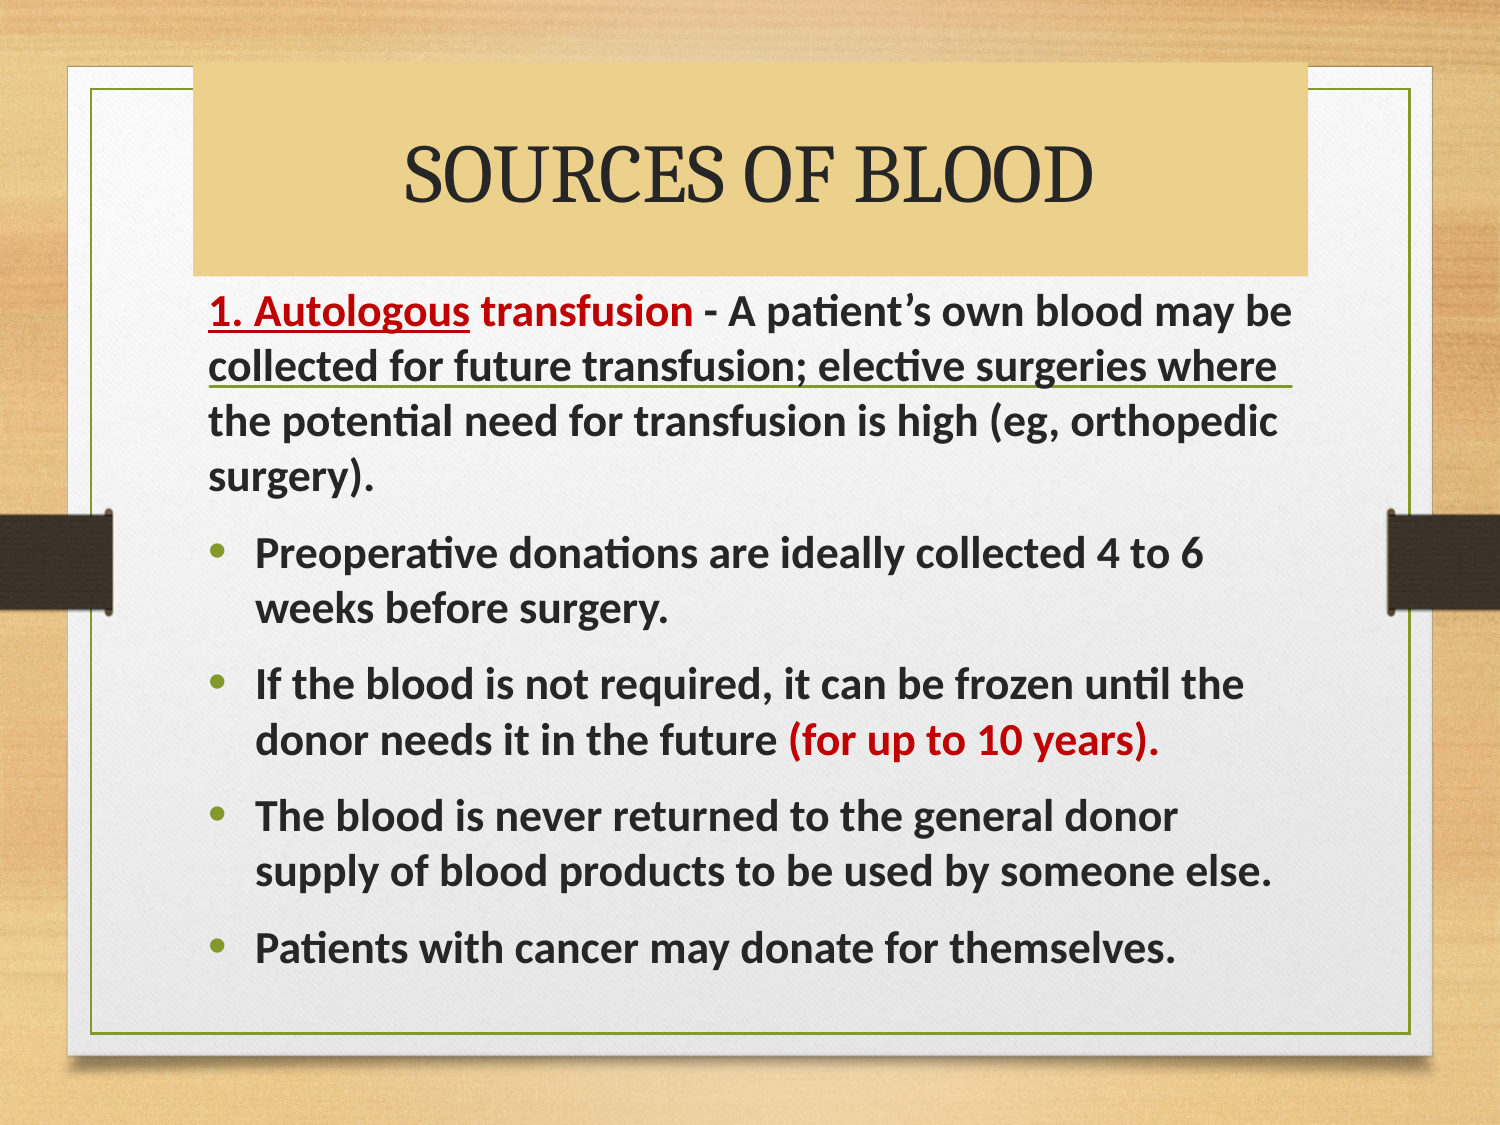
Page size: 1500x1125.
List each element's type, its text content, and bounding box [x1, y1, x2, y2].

title SOURCES OF BLOOD [193, 62, 1309, 273]
list 1. Autologous transfusion - A patient’s own blood may be collected for future transfusion; elective surgeries where the potential need for transfusion is high (eg, orthopedic surgery). Preoperative donations are ideally collected 4 to 6 weeks before surgery. If the blood is not required, it can be frozen until the donor needs it in the future (for up to 10 years). The blood is never returned to the general donor supply of blood products to be used by someone else. Patients with cancer may donate for themselves. [193, 273, 1309, 1025]
picture [0, 0, 1500, 1125]
